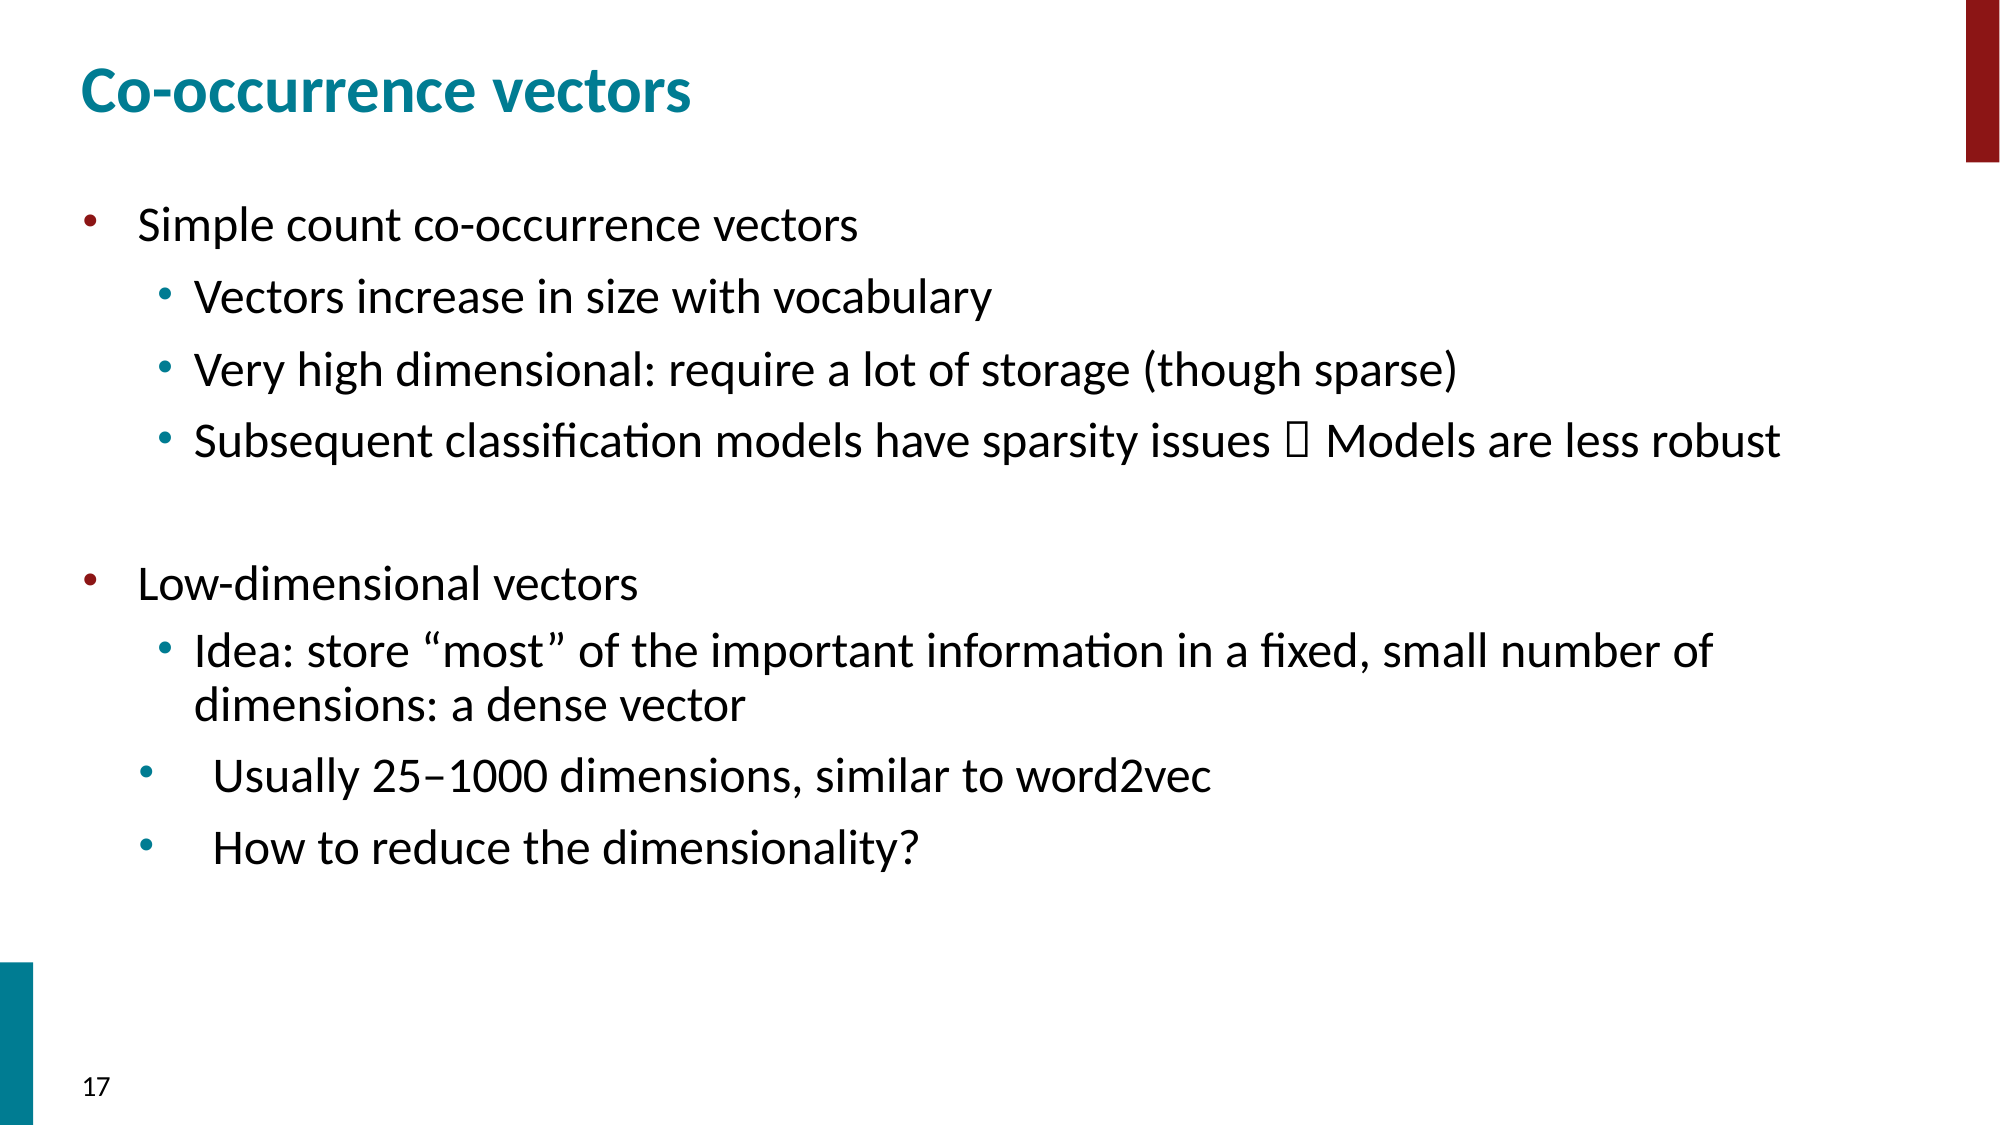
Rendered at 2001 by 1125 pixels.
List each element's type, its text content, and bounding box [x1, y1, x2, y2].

text_box Simple count co-occurrence vectors Vectors increase in size with vocabulary Very high dimensional: require a lot of storage (though sparse) Subsequent classification models have sparsity issues  Models are less robust Low-dimensional vectors Idea: store “most” of the important information in a fixed, small number of dimensions: a dense vector Usually 25–1000 dimensions, similar to word2vec How to reduce the dimensionality? [79, 176, 1809, 875]
title Co-occurrence vectors [79, 4, 1921, 234]
slide_number 10 [75, 1067, 120, 1125]
